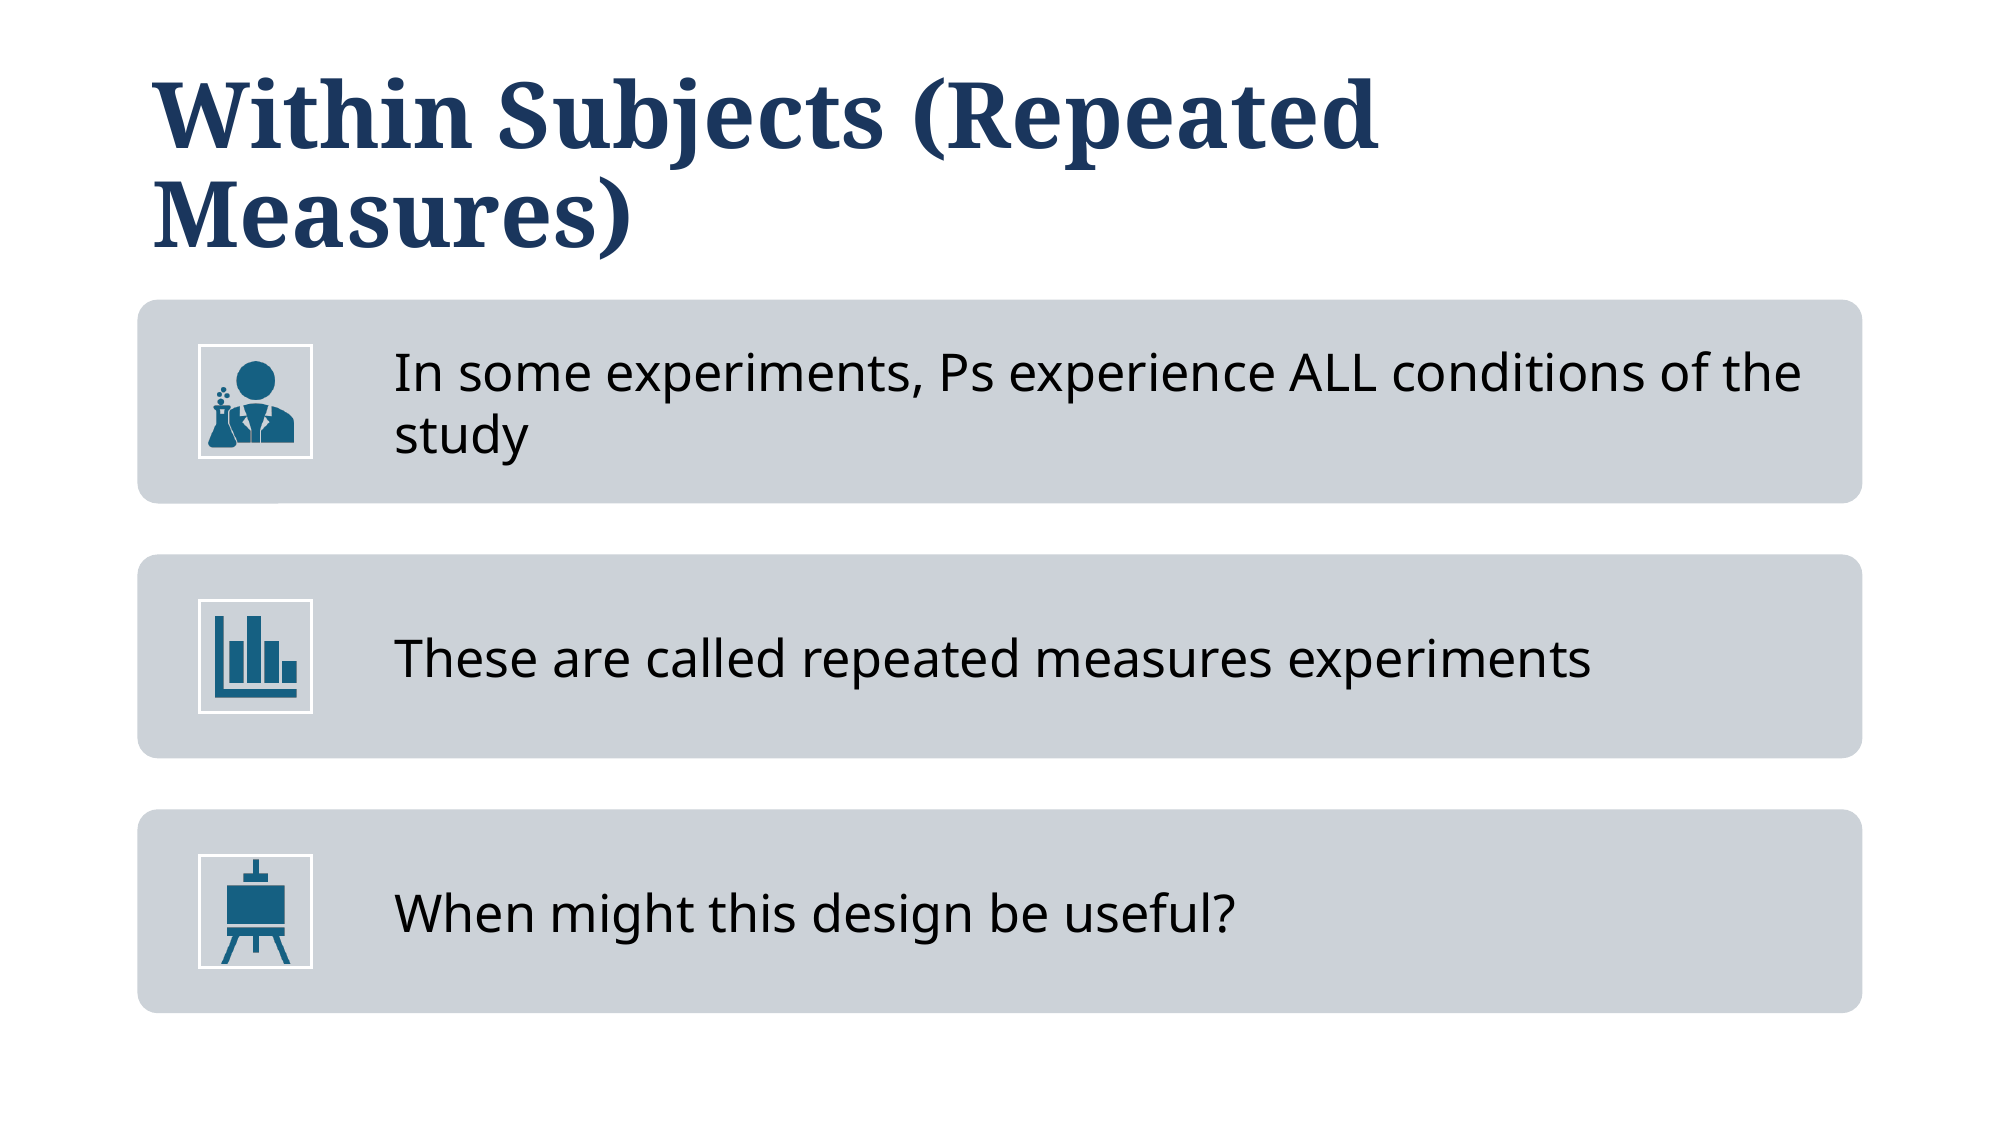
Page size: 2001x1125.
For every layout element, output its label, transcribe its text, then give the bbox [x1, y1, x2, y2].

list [136, 298, 1863, 1014]
title Within Subjects (Repeated Measures) [137, 59, 1863, 278]
